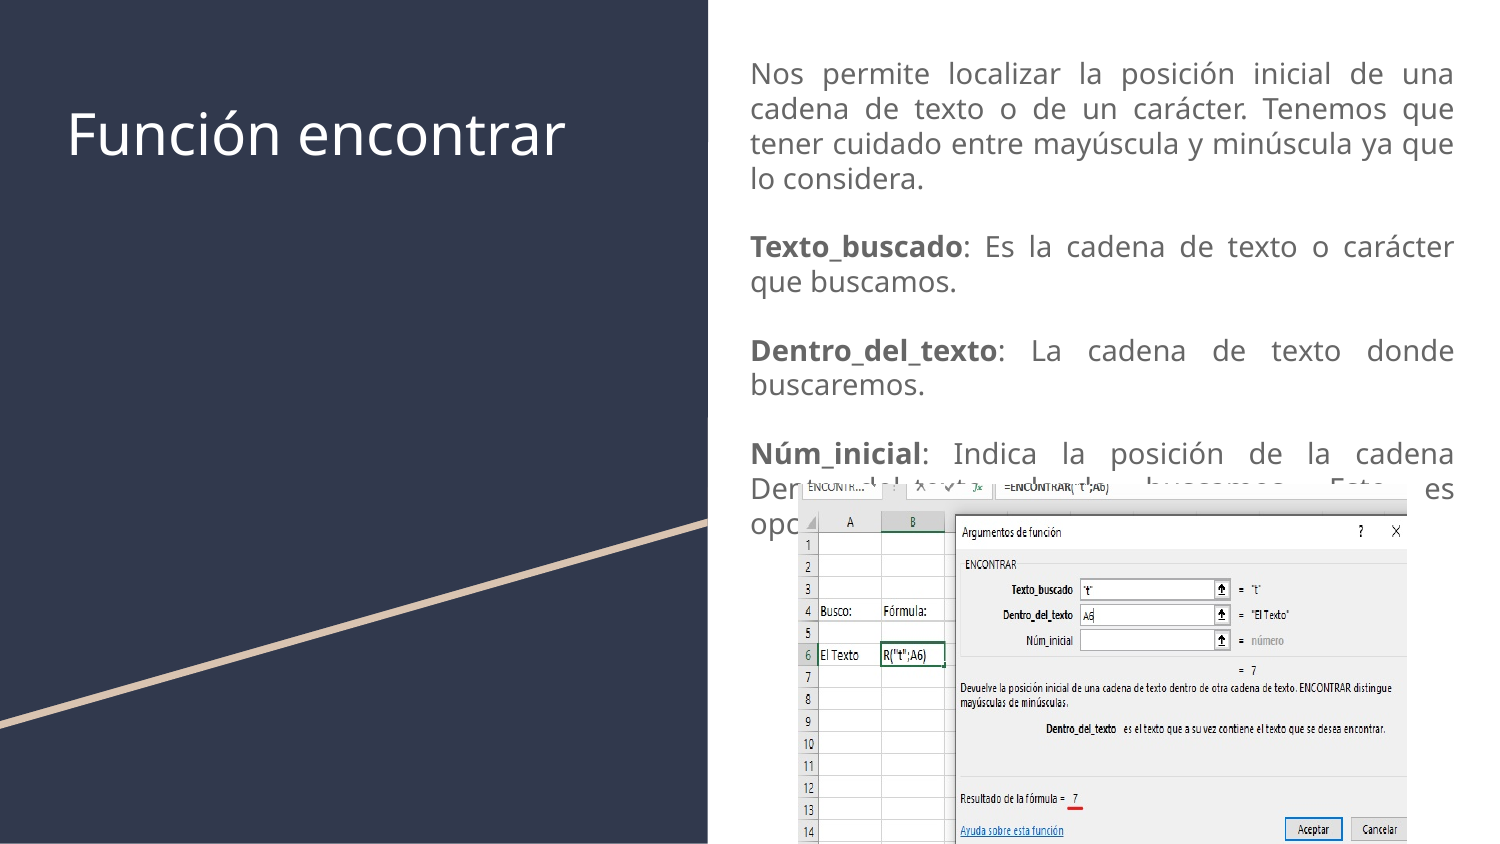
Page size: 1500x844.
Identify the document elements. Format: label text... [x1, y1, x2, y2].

list Nos permite localizar la posición inicial de una cadena de texto o de un carácter. Tenemos que tener cuidado entre mayúscula y minúscula ya que lo considera. Texto_buscado: Es la cadena de texto o carácter que buscamos. Dentro_del_texto: La cadena de texto donde buscaremos. Núm_inicial: Indica la posición de la cadena Dentro_del_texto donde buscamos. Esto es opcional. [735, 40, 1471, 605]
picture [798, 484, 1407, 844]
title Función encontrar [51, 82, 660, 494]
